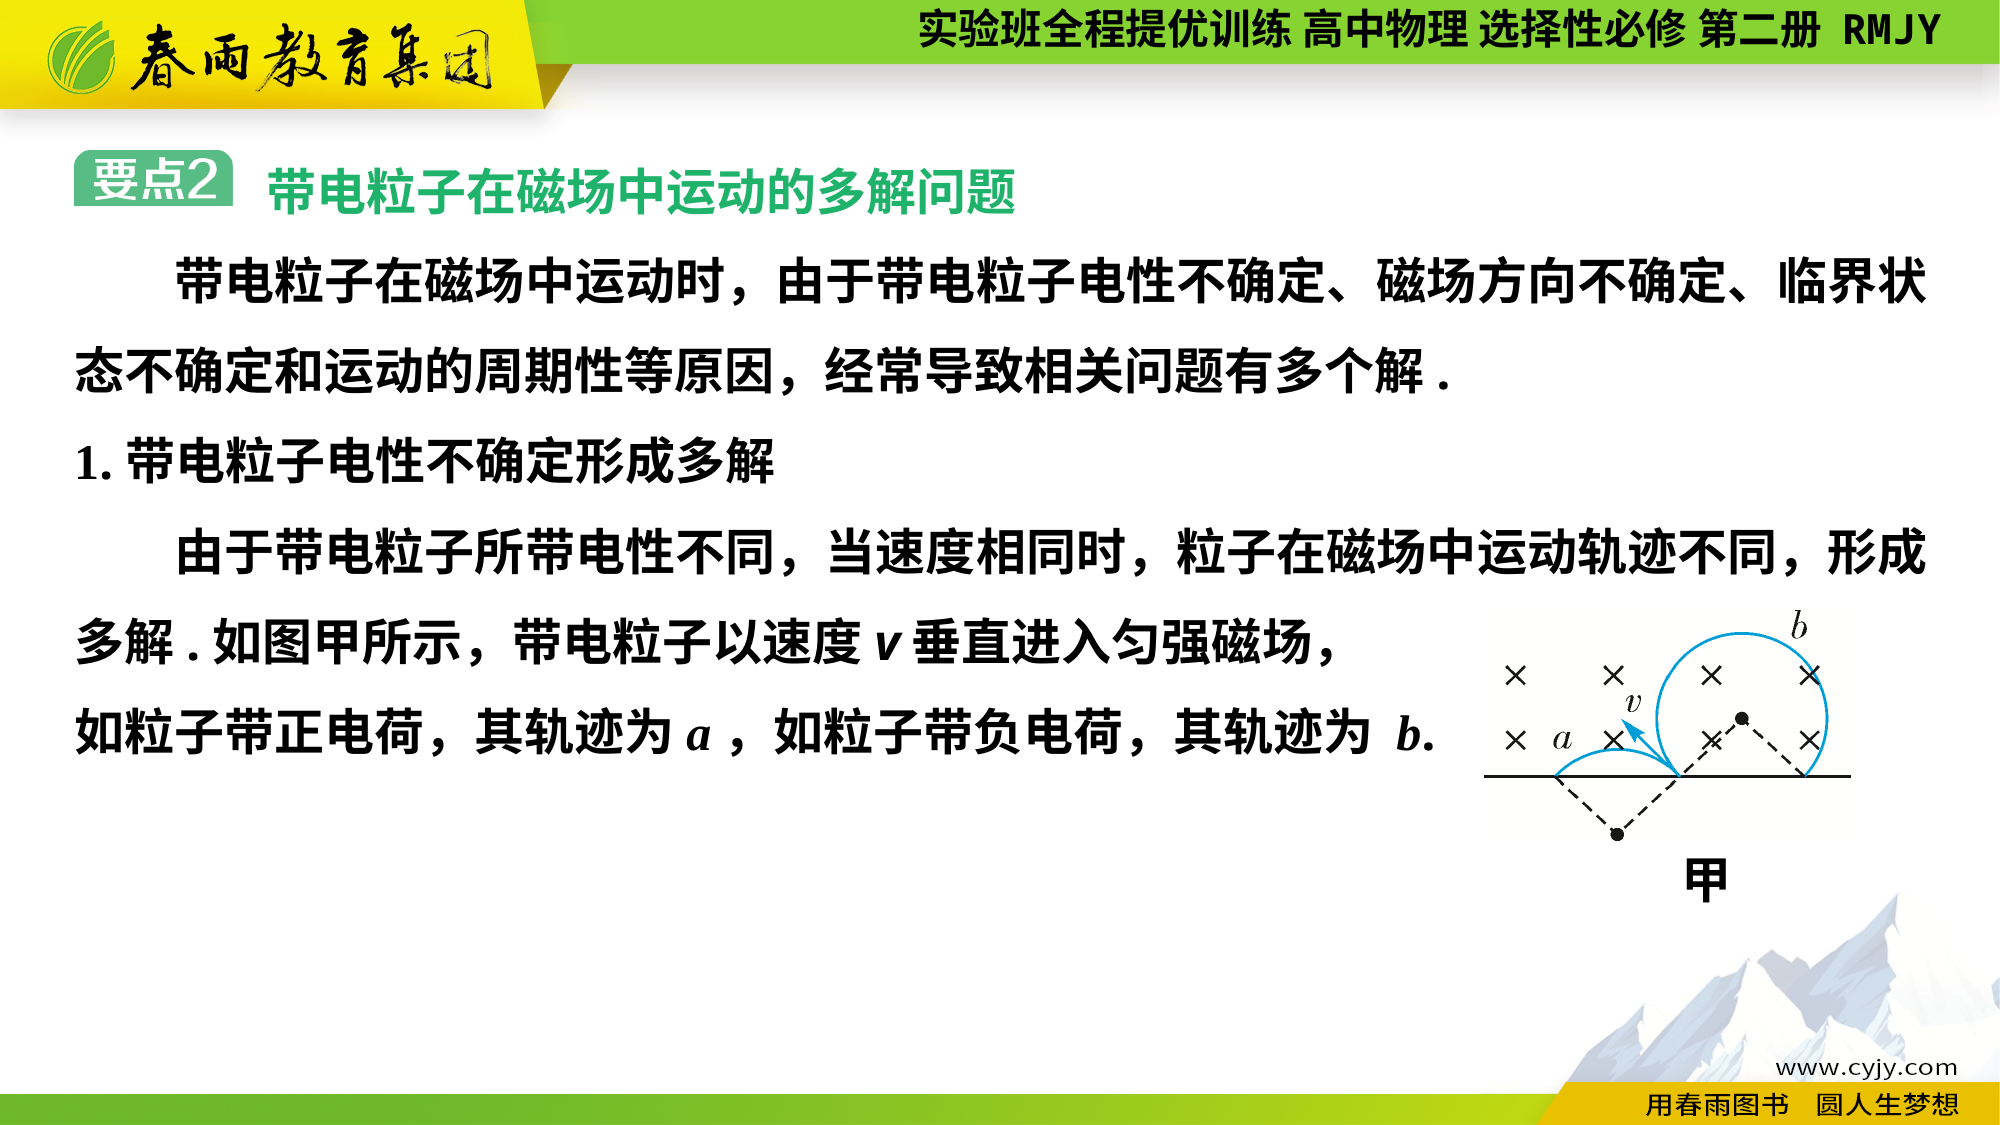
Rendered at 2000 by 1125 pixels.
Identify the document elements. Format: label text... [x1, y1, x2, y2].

list 带电粒子在磁场中运动的多解问题 带电粒子在磁场中运动时，由于带电粒子电性不确定、磁场方向不确定、临界状态不确定和运动的周期性等原因，经常导致相关问题有多个解. 1.带电粒子电性不确定形成多解 由于带电粒子所带电性不同，当速度相同时，粒子在磁场中运动轨迹不同，形成多解.如图甲所示，带电粒子以速度v垂直进入匀强磁场， 如粒子带正电荷，其轨迹为a，如粒子带负电荷，其轨迹为 b. [59, 122, 1944, 763]
picture [0, 0, 2000, 1125]
text_box 甲 [1666, 849, 1747, 916]
